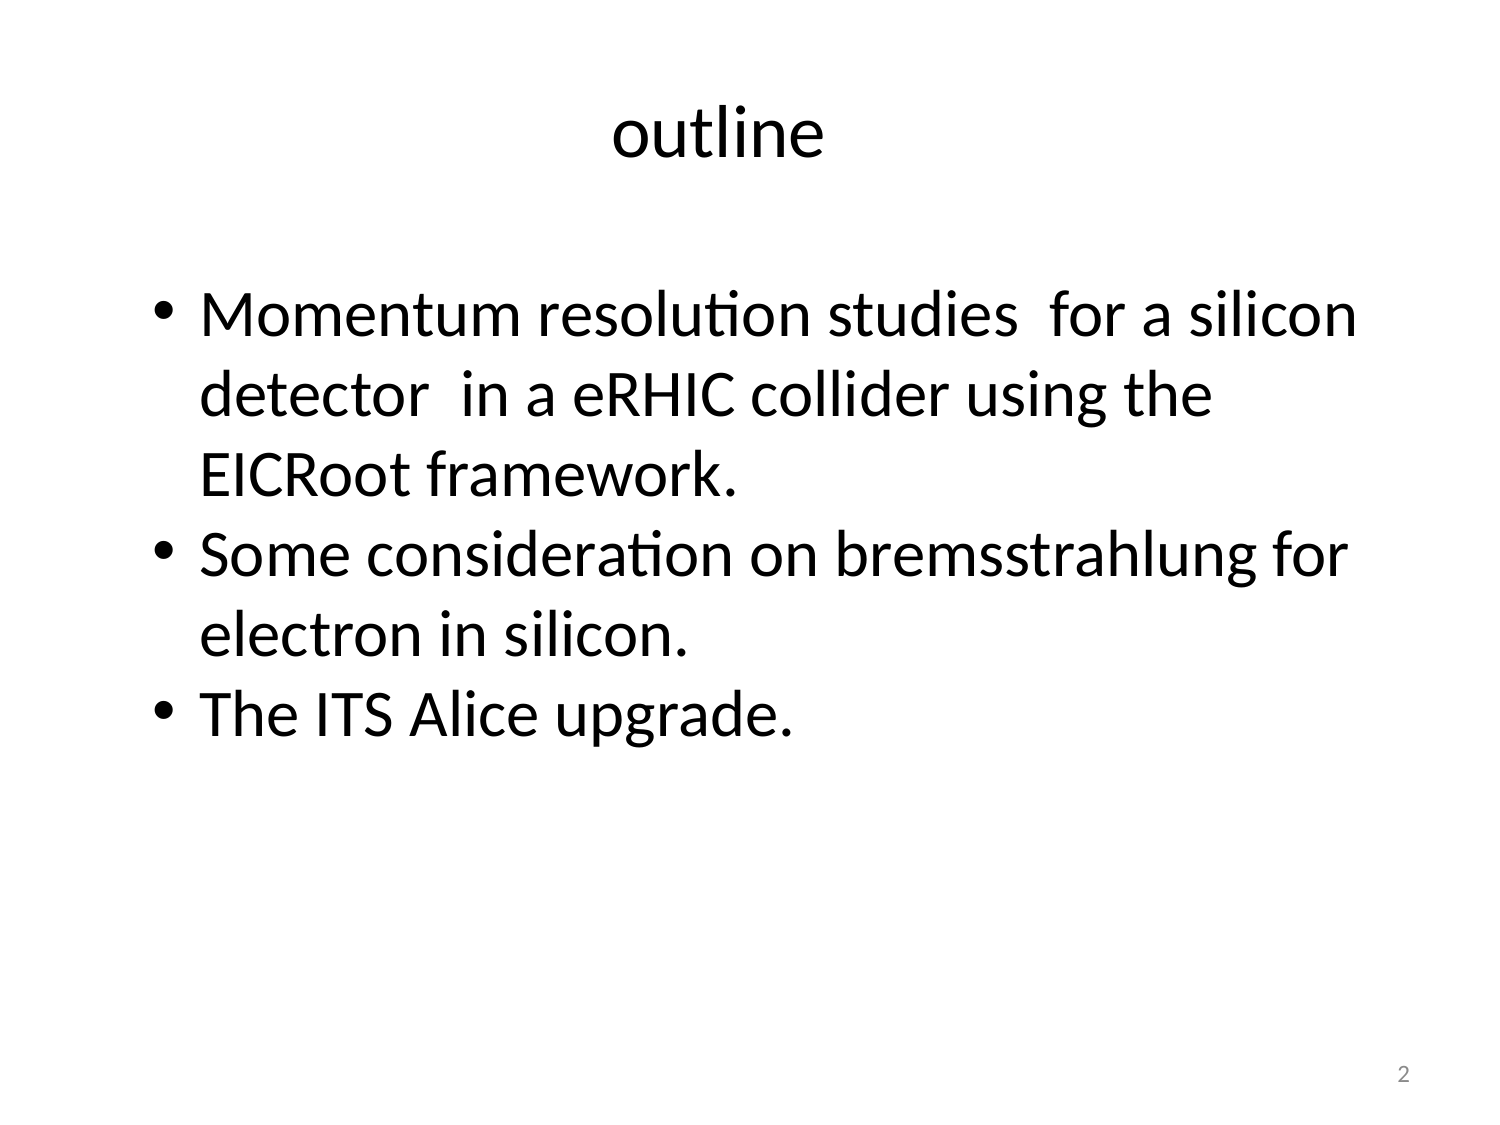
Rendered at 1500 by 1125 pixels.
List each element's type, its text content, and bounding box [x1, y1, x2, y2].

slide_number 2 [1074, 1042, 1425, 1103]
text_box outline [437, 74, 1000, 180]
text_box Momentum resolution studies for a silicon detector in a eRHIC collider using the EICRoot framework. Some consideration on bremsstrahlung for electron in silicon. The ITS Alice upgrade. [137, 262, 1425, 757]
